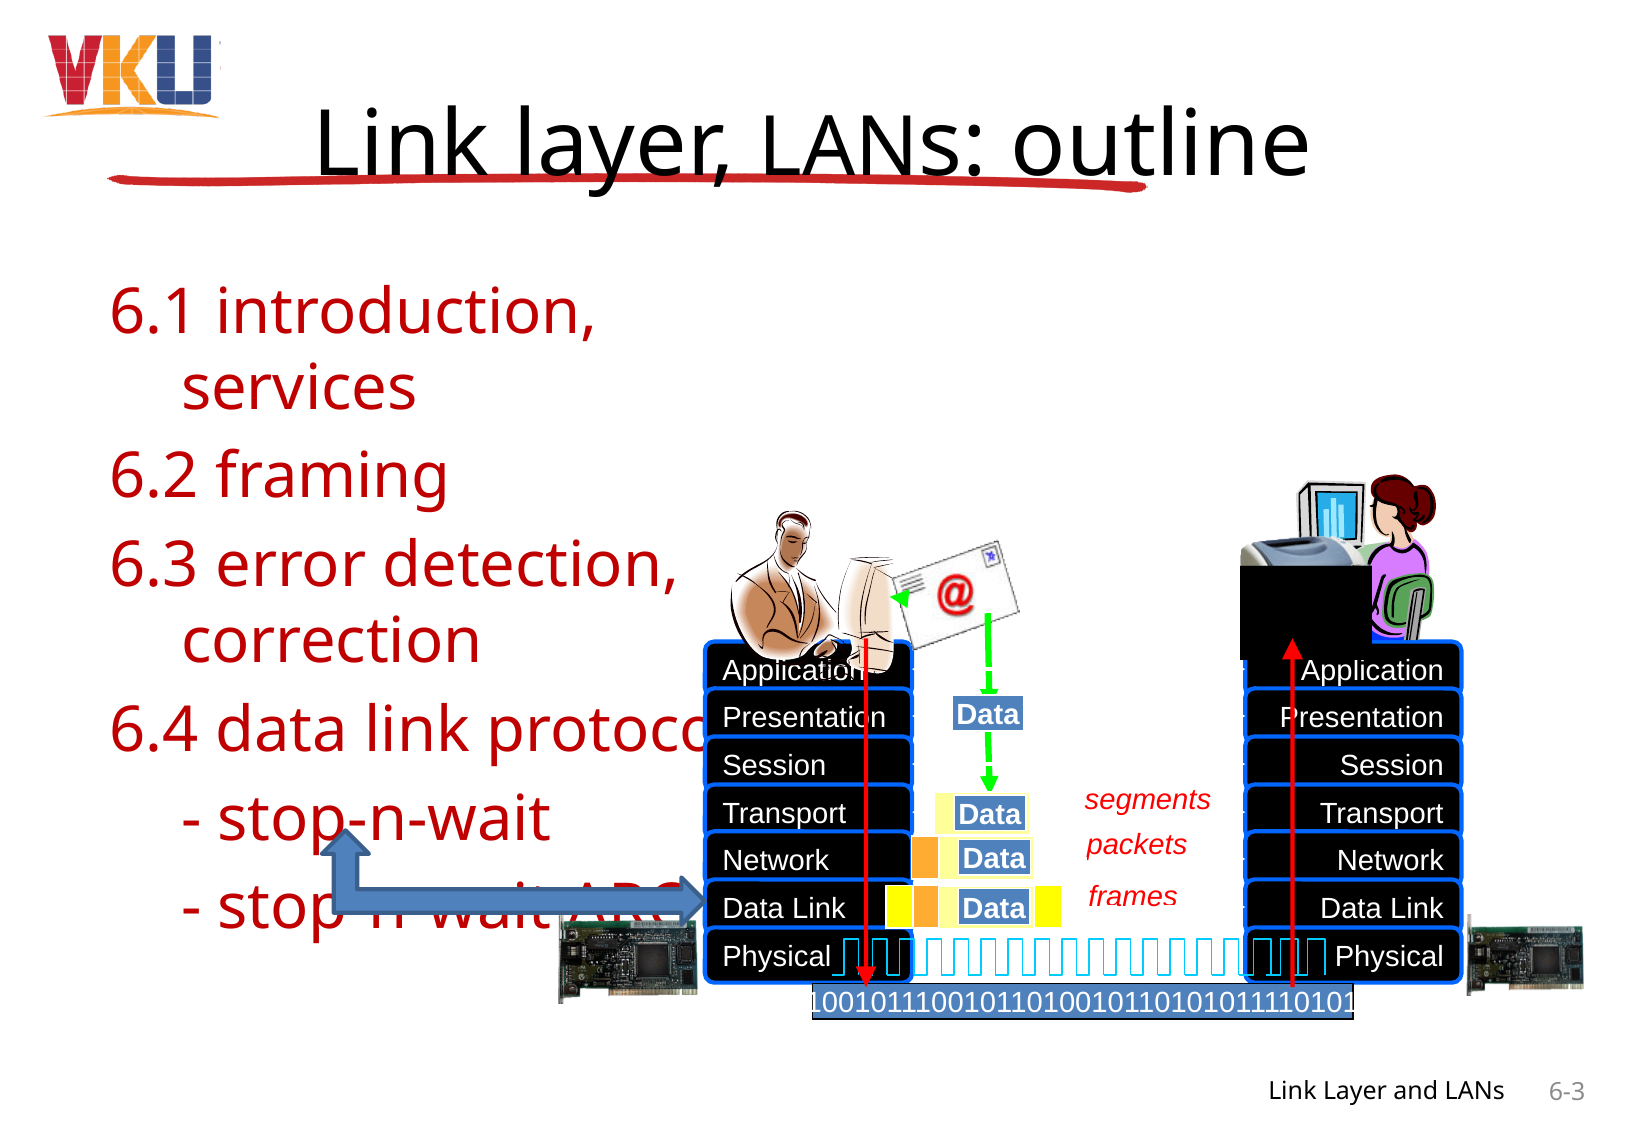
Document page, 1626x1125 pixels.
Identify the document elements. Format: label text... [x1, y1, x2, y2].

text_box [319, 828, 542, 915]
slide_number 6-3 [1502, 1069, 1601, 1115]
footer Link Layer and LANs [1133, 1069, 1520, 1110]
picture [102, 168, 1160, 198]
title Link layer, LANs: outline [81, 45, 1544, 233]
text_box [547, 473, 1584, 1020]
list 6.1 introduction, services 6.2 framing 6.3 error detection, correction 6.4 data link protocols - stop-n-wait - stop-n-wait ARQ [94, 262, 792, 1025]
picture [32, 21, 228, 129]
